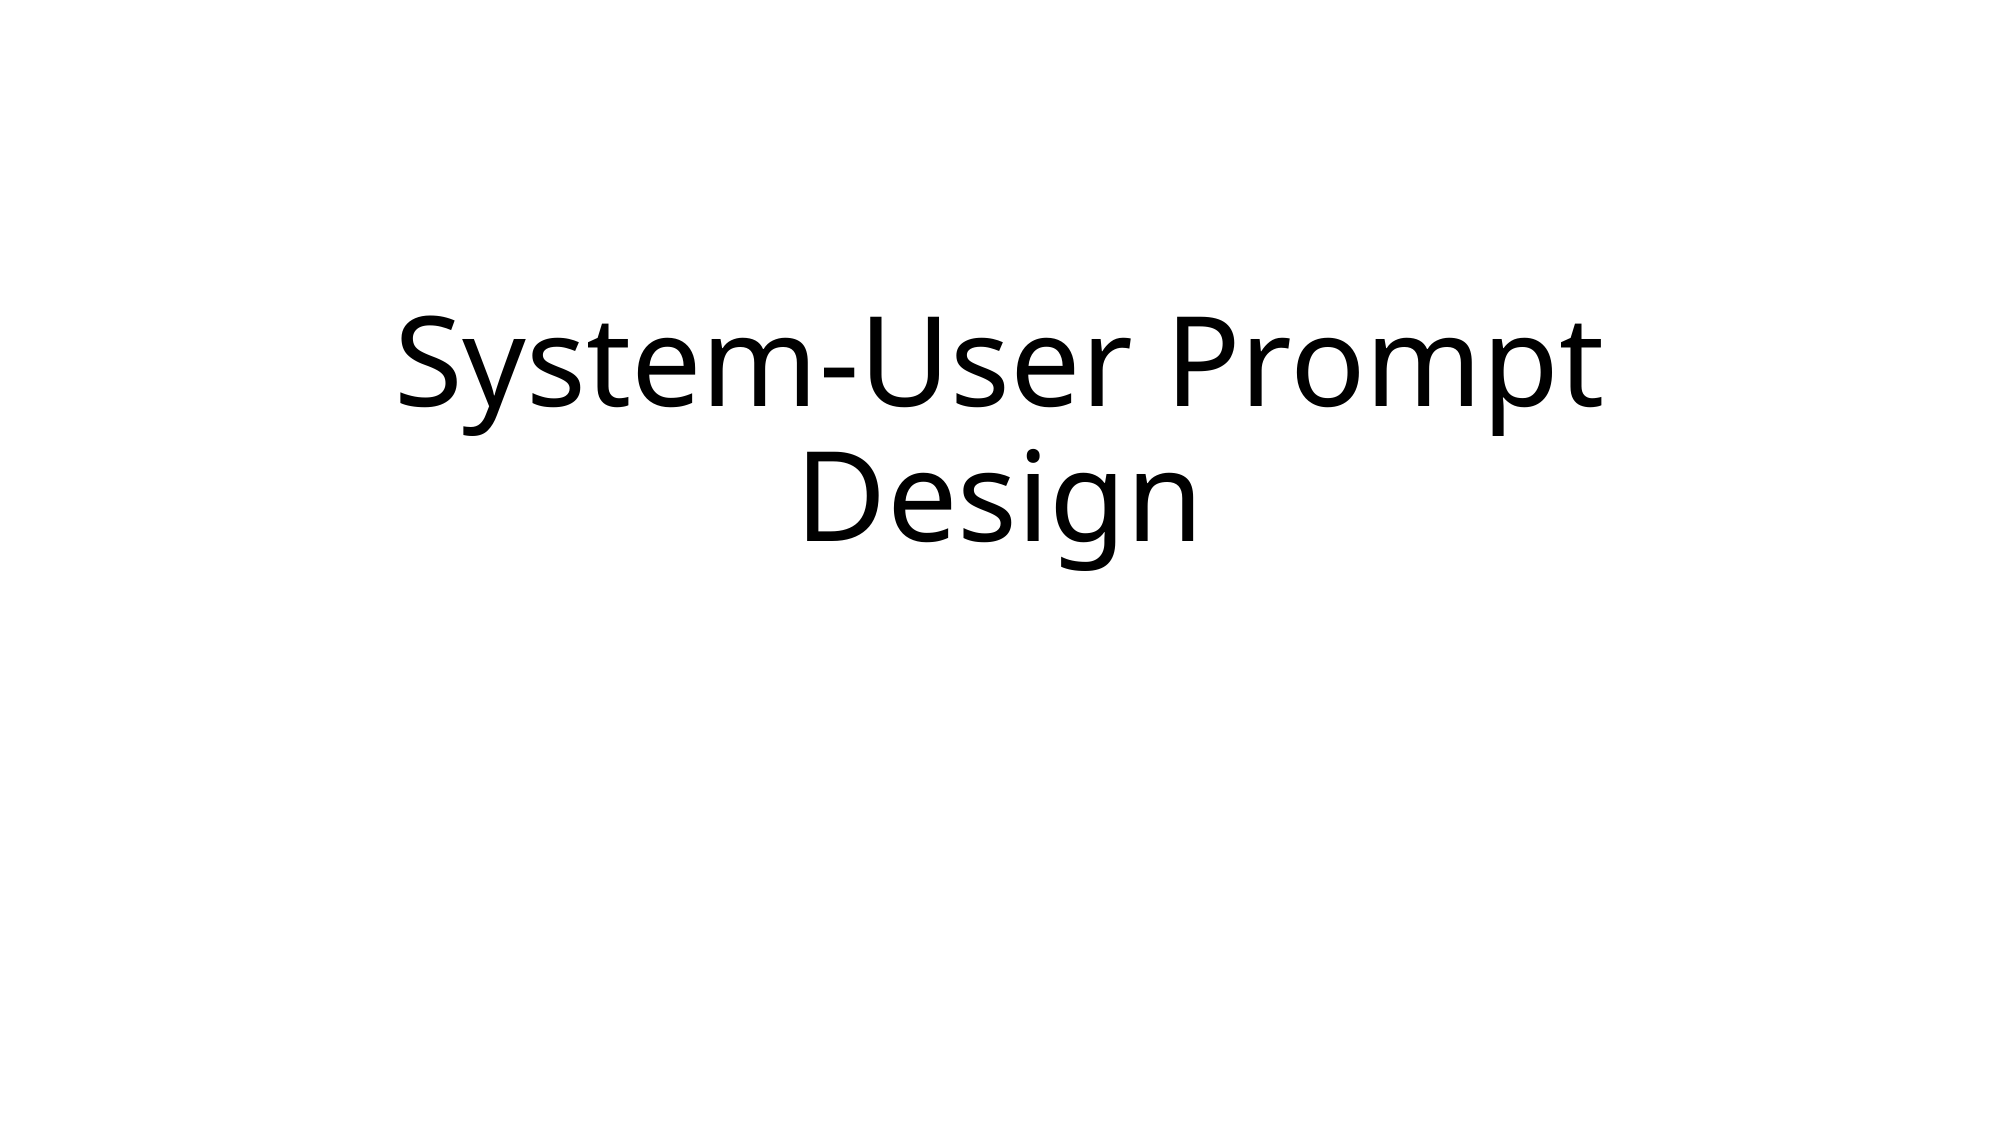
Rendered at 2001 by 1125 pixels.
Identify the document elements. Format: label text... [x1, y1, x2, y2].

title System-User Prompt Design [249, 184, 1750, 576]
